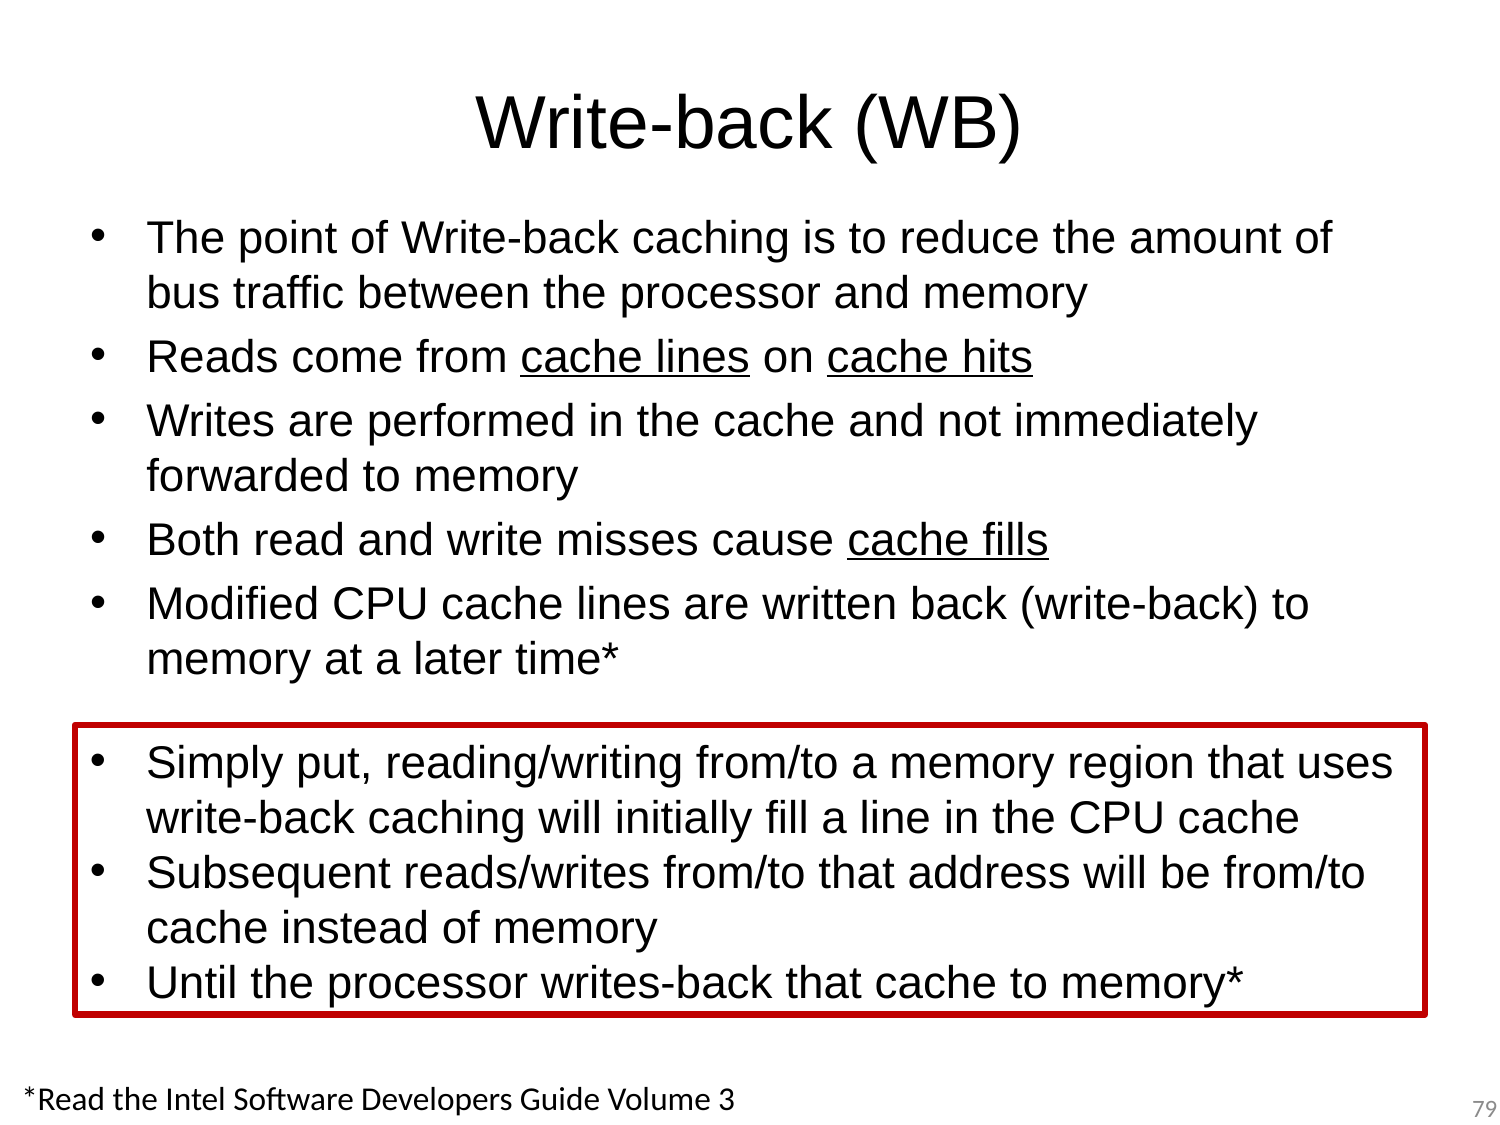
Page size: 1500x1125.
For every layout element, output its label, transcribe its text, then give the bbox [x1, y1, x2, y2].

text_box *Read the Intel Software Developers Guide Volume 3 [6, 1069, 752, 1125]
list The point of Write-back caching is to reduce the amount of bus traffic between the processor and memory Reads come from cache lines on cache hits Writes are performed in the cache and not immediately forwarded to memory Both read and write misses cause cache fills Modified CPU cache lines are written back (write-back) to memory at a later time* [75, 200, 1425, 700]
text_box Simply put, reading/writing from/to a memory region that uses write-back caching will initially fill a line in the CPU cache Subsequent reads/writes from/to that address will be from/to cache instead of memory Until the processor writes-back that cache to memory* [74, 725, 1425, 1015]
slide_number 79 [1162, 1077, 1500, 1125]
title Write-back (WB) [75, 24, 1425, 200]
